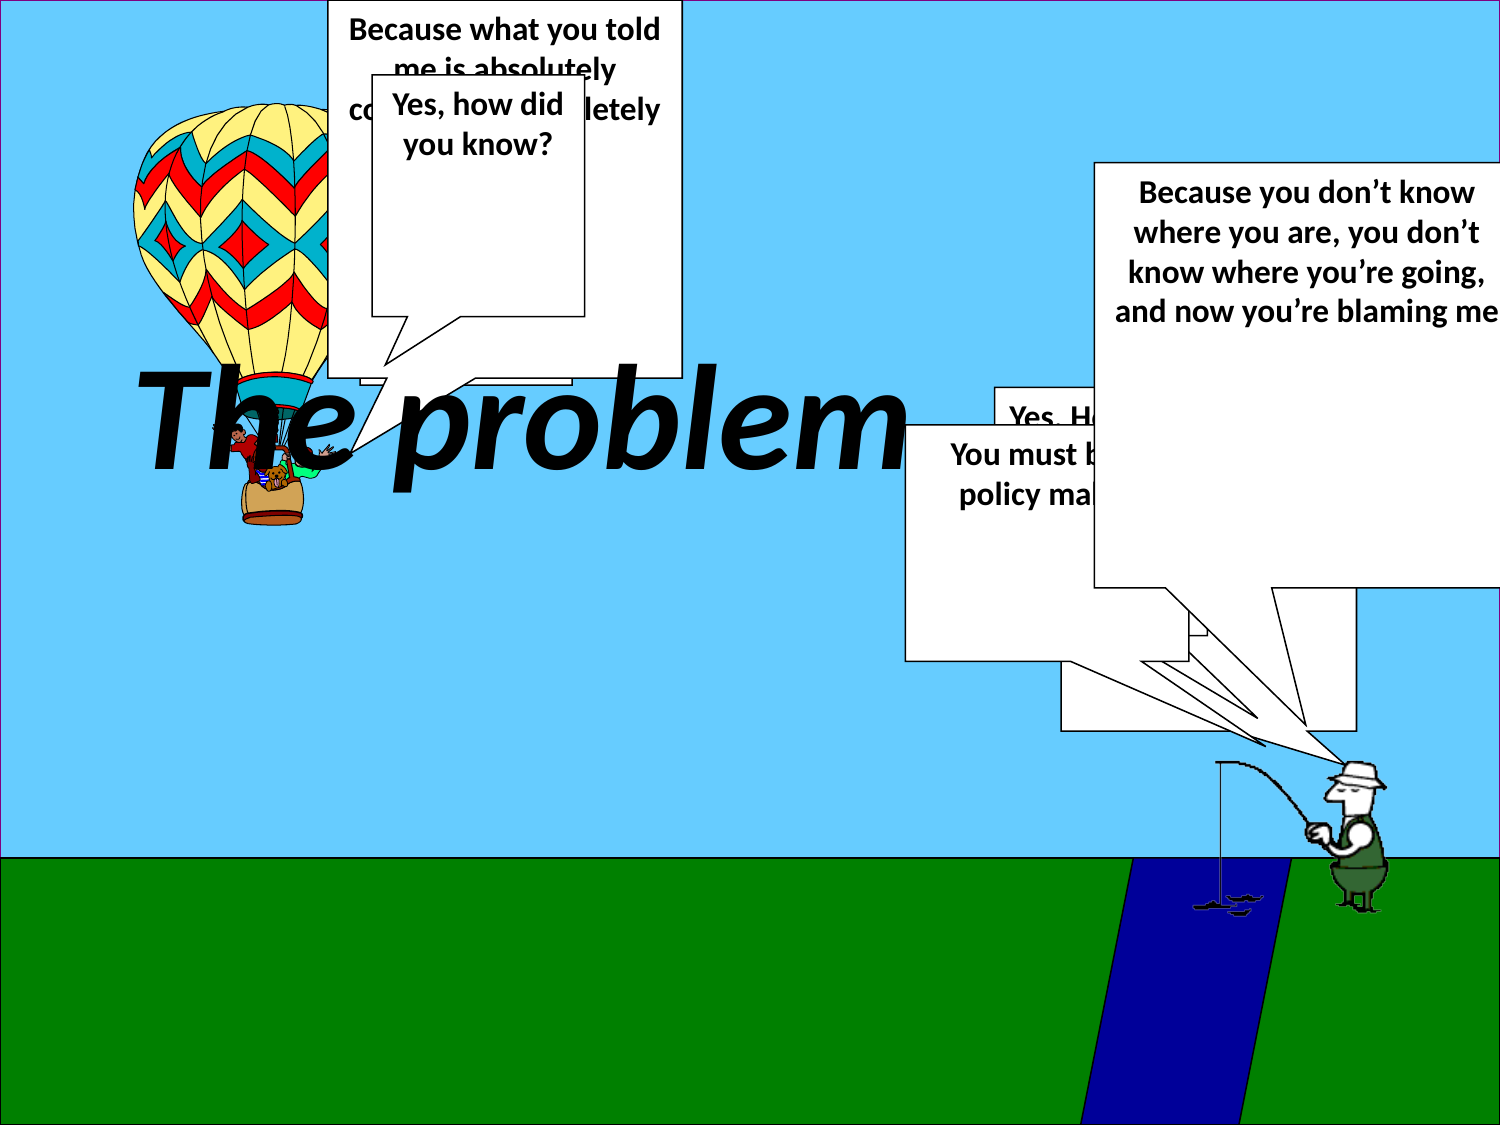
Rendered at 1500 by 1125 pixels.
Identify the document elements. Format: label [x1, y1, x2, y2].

text_box [0, 0, 1500, 1125]
